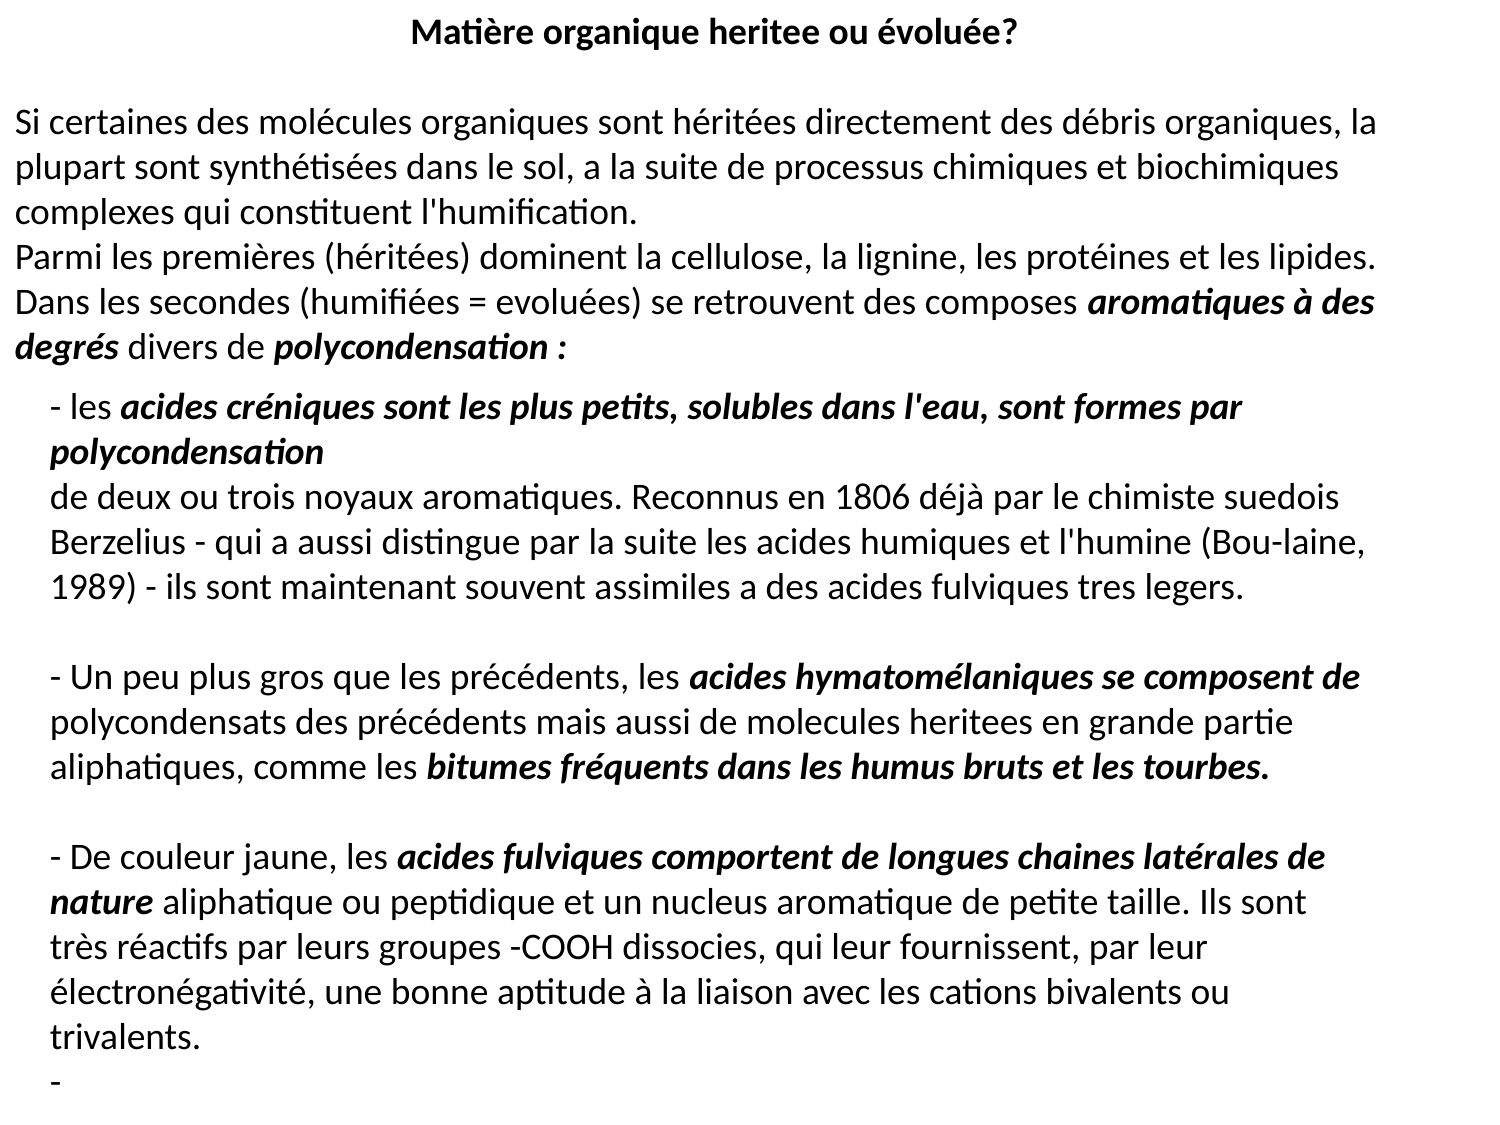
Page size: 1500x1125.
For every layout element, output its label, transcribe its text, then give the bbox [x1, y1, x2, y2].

text_box - les acides créniques sont les plus petits, solubles dans l'eau, sont formes par polycondensation de deux ou trois noyaux aromatiques. Reconnus en 1806 déjà par le chimiste suedois Berzelius - qui a aussi distingue par la suite les acides humiques et l'humine (Bou-laine, 1989) - ils sont maintenant souvent assimiles a des acides fulviques tres legers. - Un peu plus gros que les précédents, les acides hymatomélaniques se composent de polycondensats des précédents mais aussi de molecules heritees en grande partie aliphatiques, comme les bitumes fréquents dans les humus bruts et les tourbes. - De couleur jaune, les acides fulviques comportent de longues chaines latérales de nature aliphatique ou peptidique et un nucleus aromatique de petite taille. Ils sont très réactifs par leurs groupes -COOH dissocies, qui leur fournissent, par leur électronégativité, une bonne aptitude à la liaison avec les cations bivalents ou trivalents. - [35, 374, 1383, 1110]
text_box Matière organique heritee ou évoluée? Si certaines des molécules organiques sont héritées directement des débris organiques, la plupart sont synthétisées dans le sol, a la suite de processus chimiques et biochimiques complexes qui constituent l'humification. Parmi les premières (héritées) dominent la cellulose, la lignine, les protéines et les lipides. Dans les secondes (humifiées = evoluées) se retrouvent des composes aromatiques à des degrés divers de polycondensation : [0, 0, 1430, 375]
